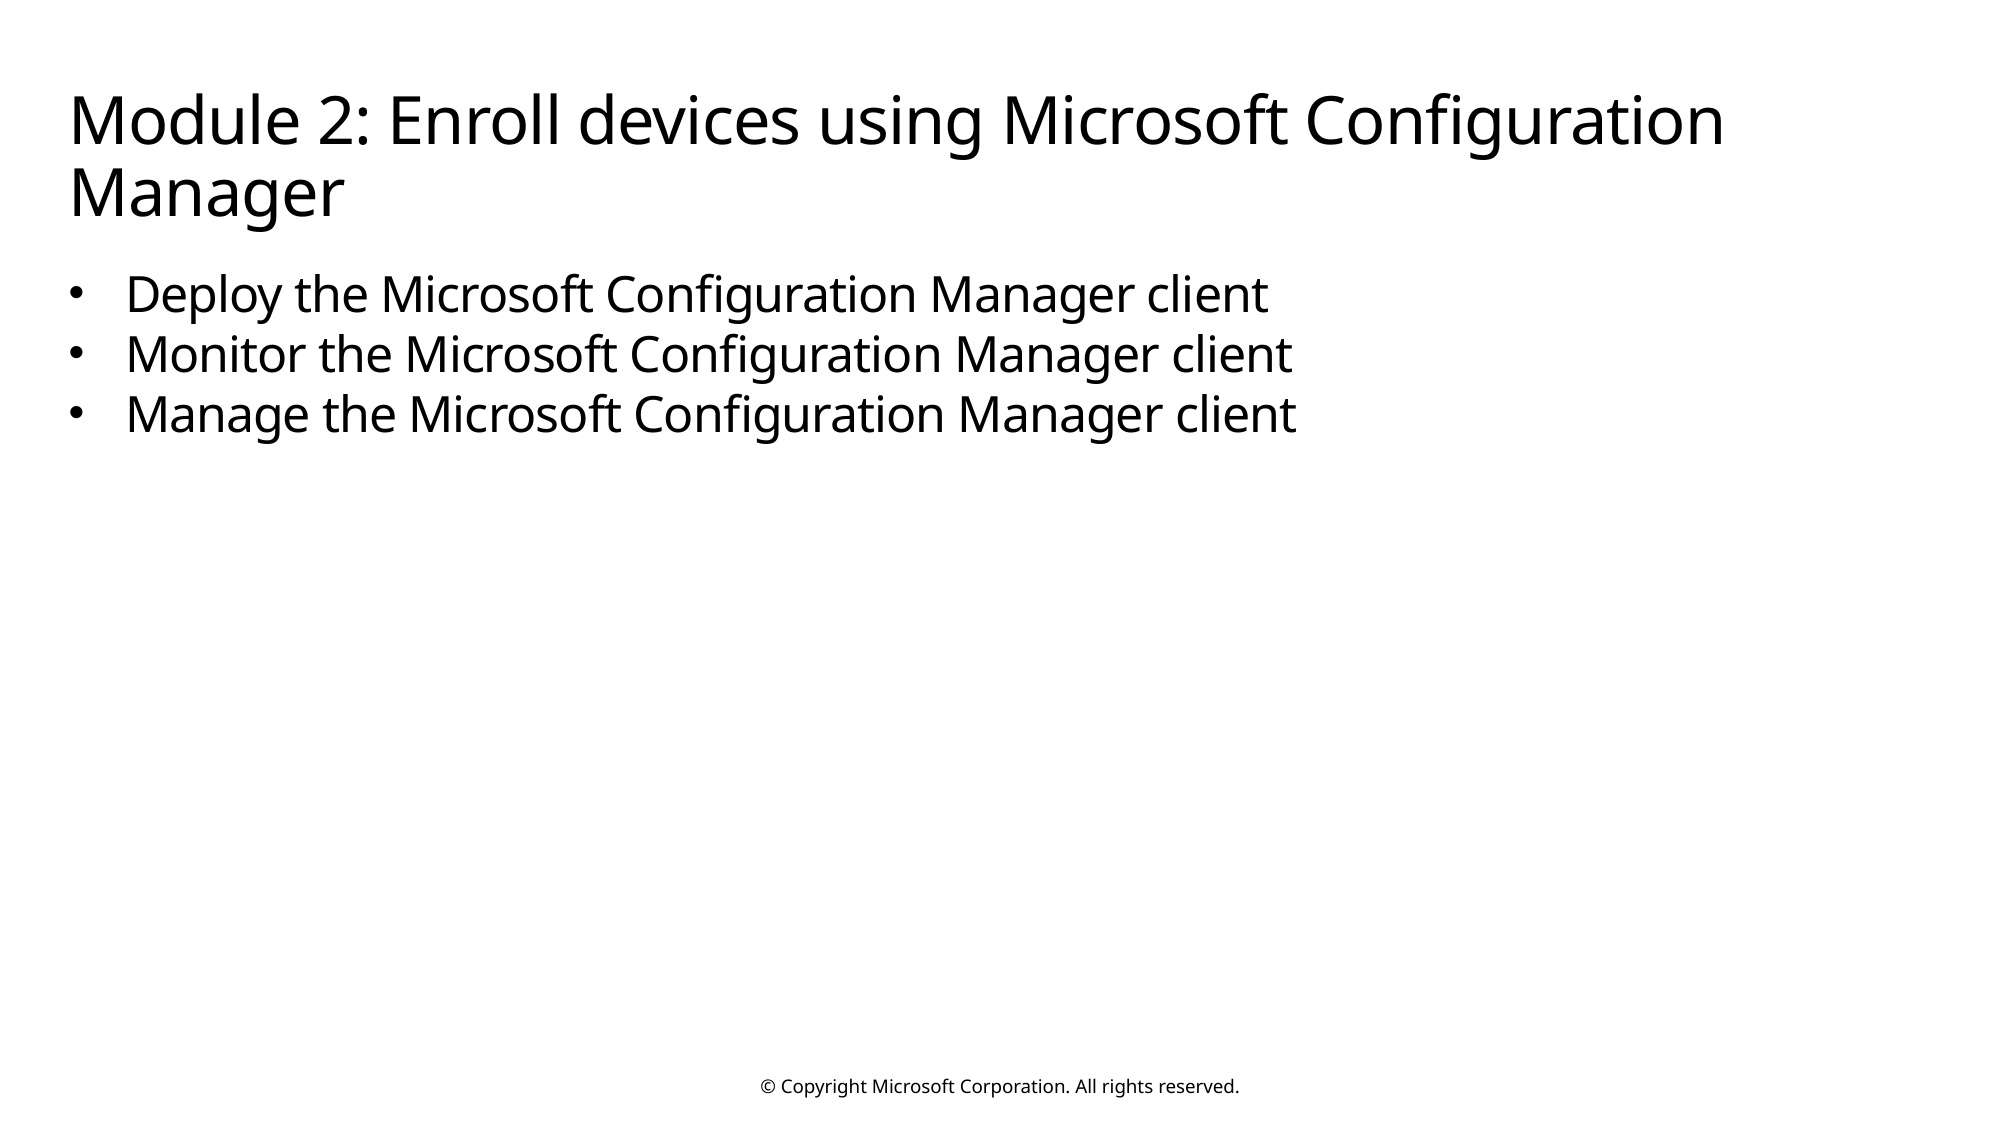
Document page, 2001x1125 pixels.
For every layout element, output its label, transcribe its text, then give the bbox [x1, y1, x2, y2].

list Deploy the Microsoft Configuration Manager client Monitor the Microsoft Configuration Manager client Manage the Microsoft Configuration Manager client [68, 254, 1930, 470]
title Module 2: Enroll devices using Microsoft Configuration Manager [68, 72, 1974, 178]
